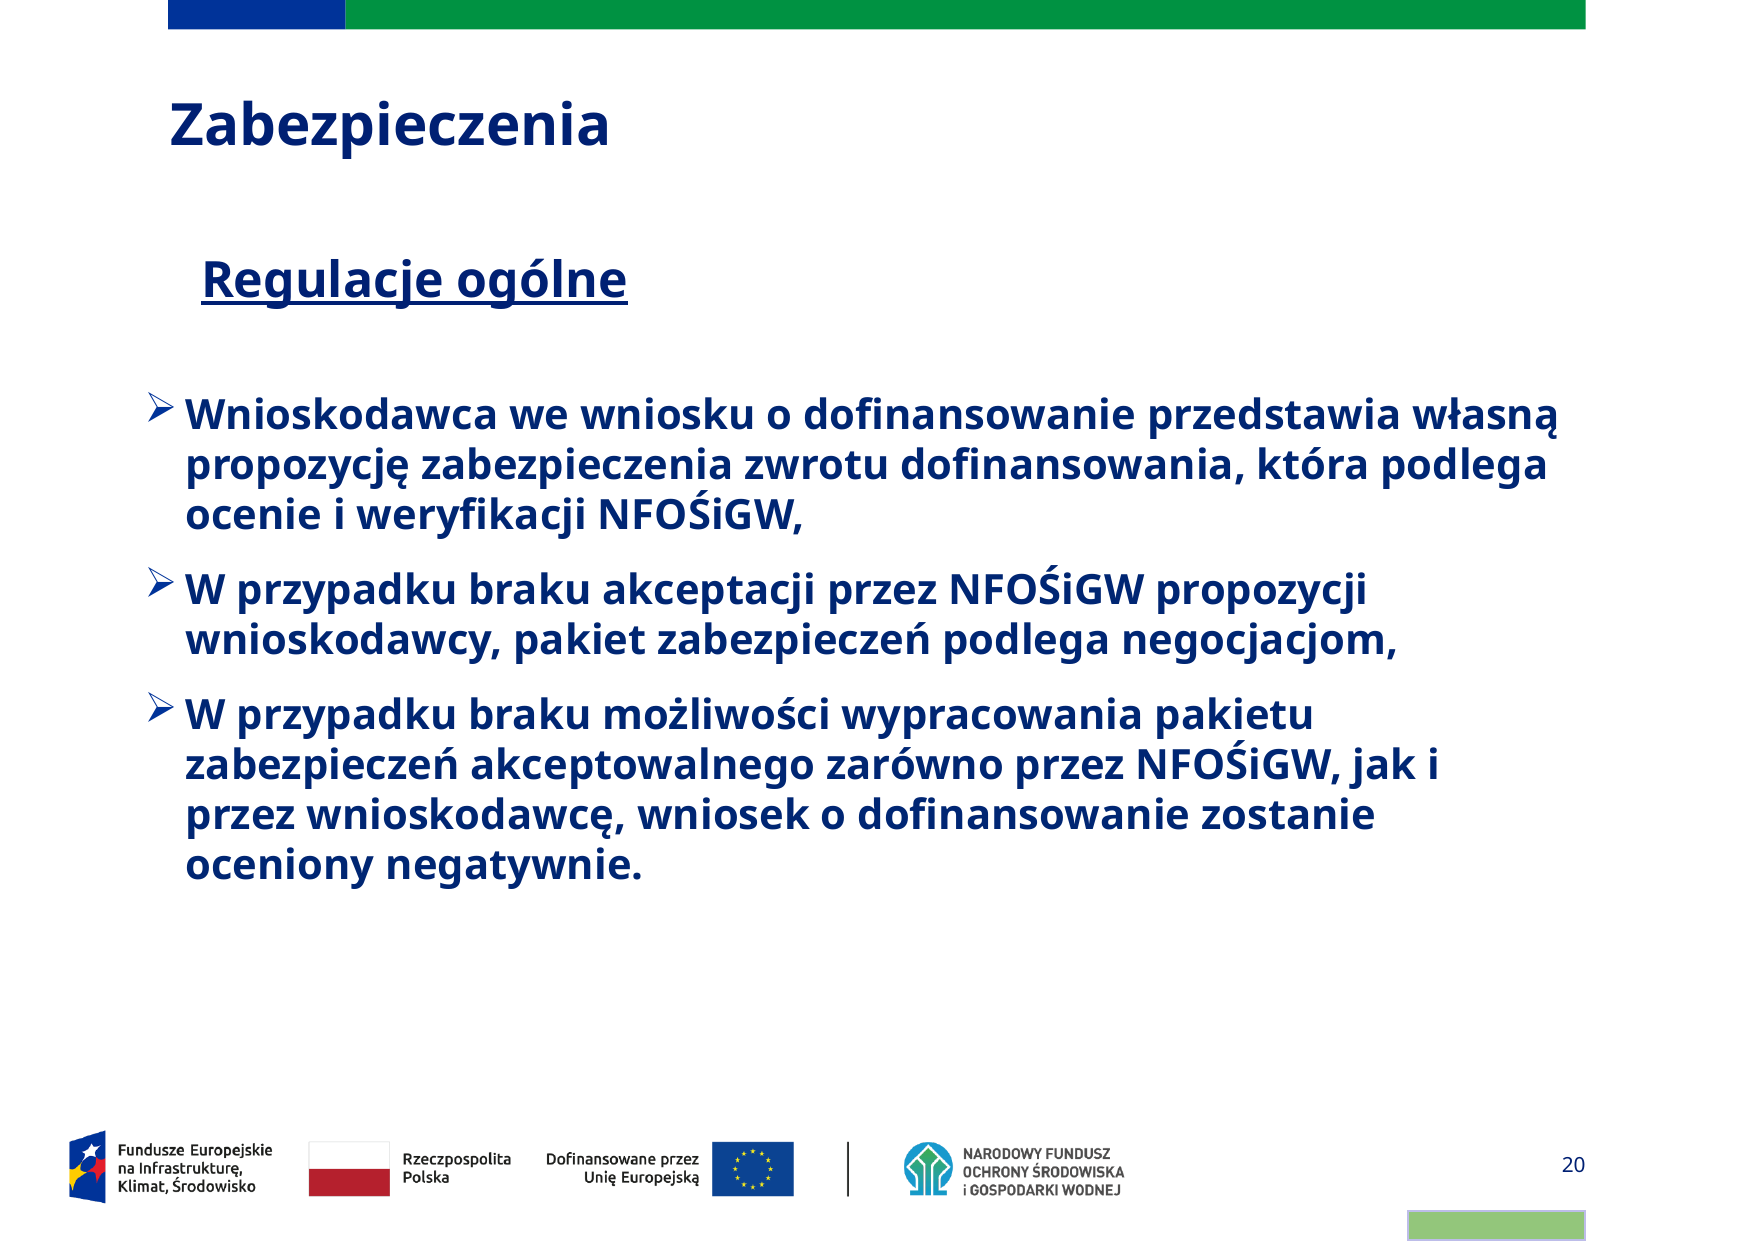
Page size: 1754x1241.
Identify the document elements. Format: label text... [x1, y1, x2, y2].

picture [49, 1112, 1143, 1221]
slide_number 20 [1408, 1151, 1586, 1181]
title Zabezpieczenia Regulacje ogólne [170, 82, 1588, 319]
list Wnioskodawca we wniosku o dofinansowanie przedstawia własną propozycję zabezpieczenia zwrotu dofinansowania, która podlega ocenie i weryfikacji NFOŚiGW, W przypadku braku akceptacji przez NFOŚiGW propozycji wnioskodawcy, pakiet zabezpieczeń podlega negocjacjom, W przypadku braku możliwości wypracowania pakietu zabezpieczeń akceptowalnego zarówno przez NFOŚiGW, jak i przez wnioskodawcę, wniosek o dofinansowanie zostanie oceniony negatywnie. [144, 387, 1562, 1014]
